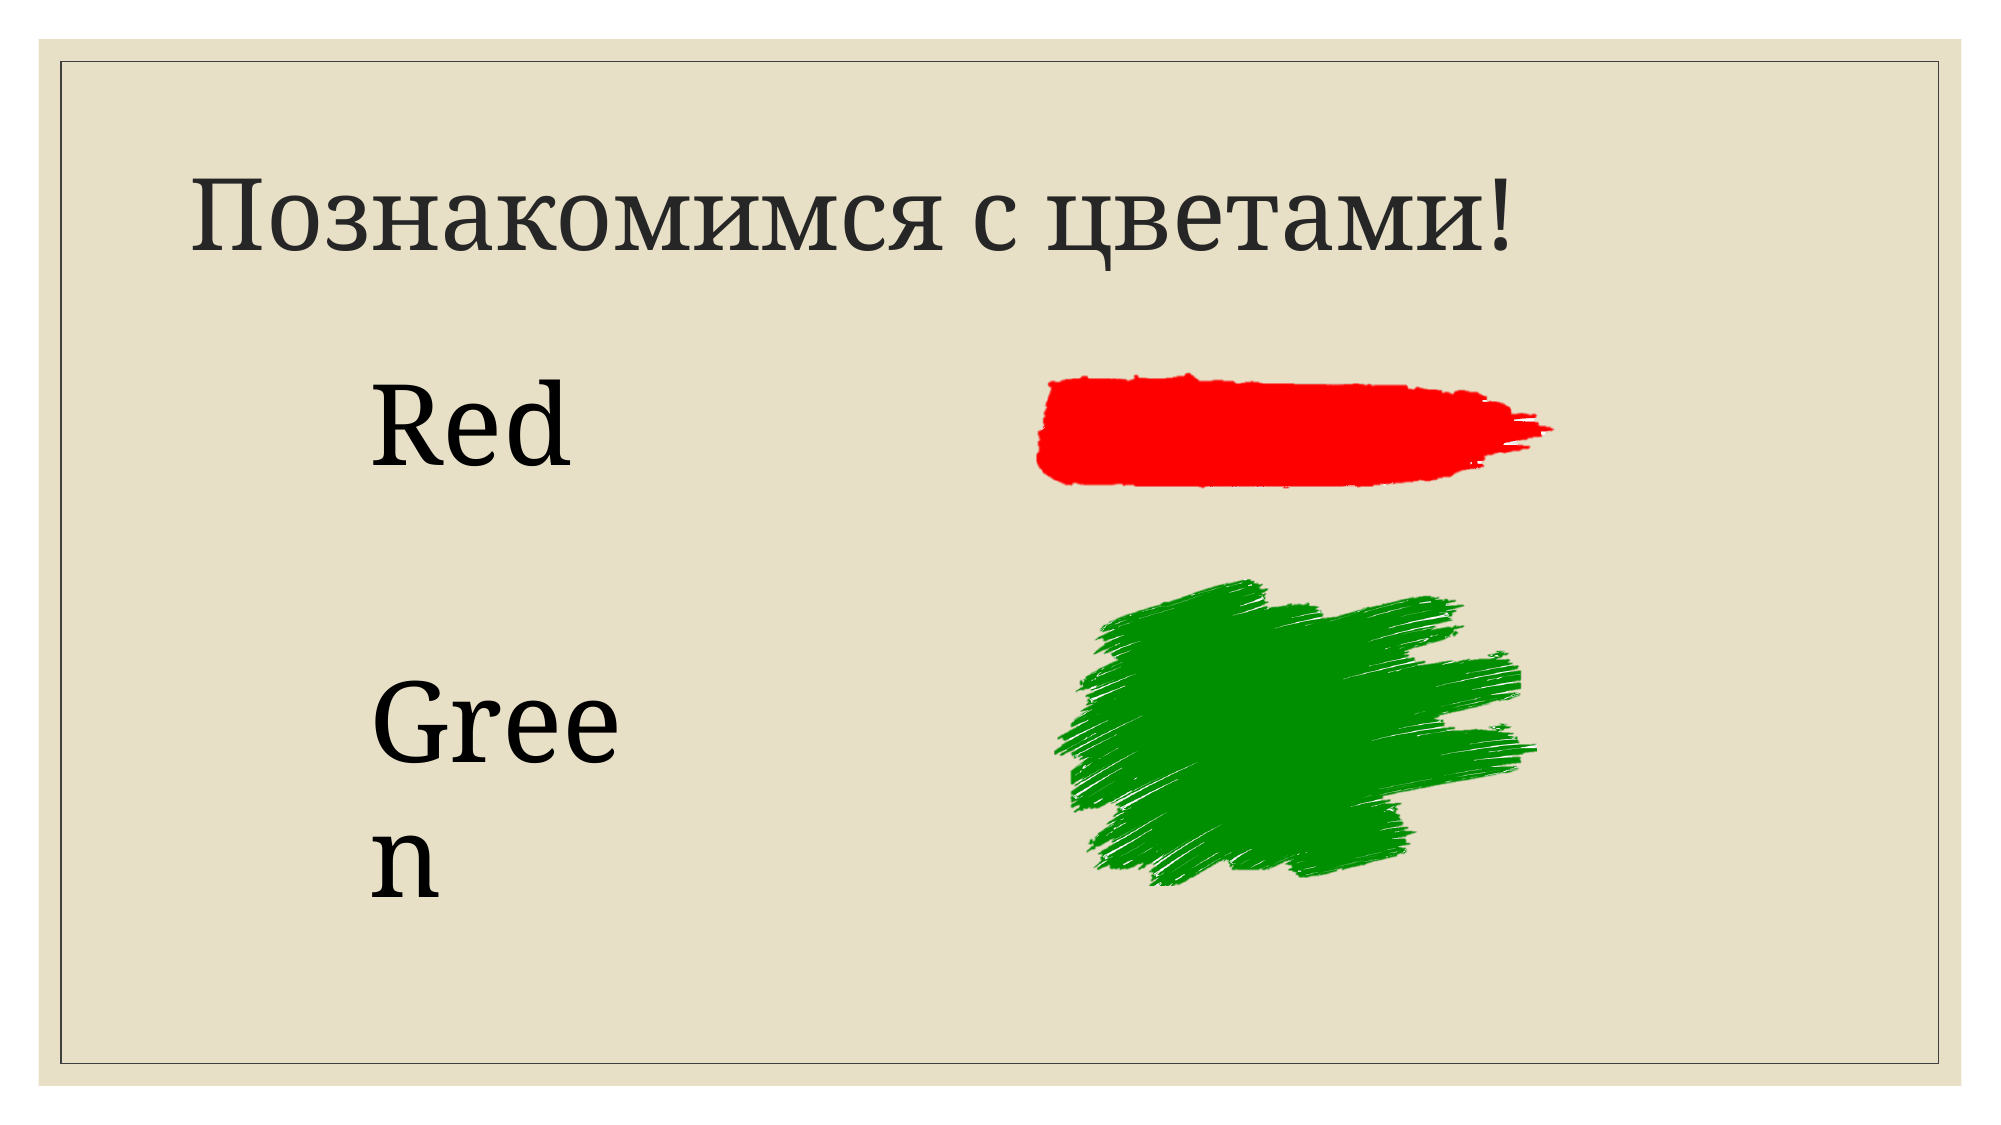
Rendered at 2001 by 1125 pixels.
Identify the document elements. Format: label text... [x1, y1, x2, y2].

text_box Green [354, 643, 704, 928]
title Познакомимся с цветами! [174, 105, 1825, 331]
text_box Red [354, 345, 704, 495]
picture [882, 230, 1665, 895]
